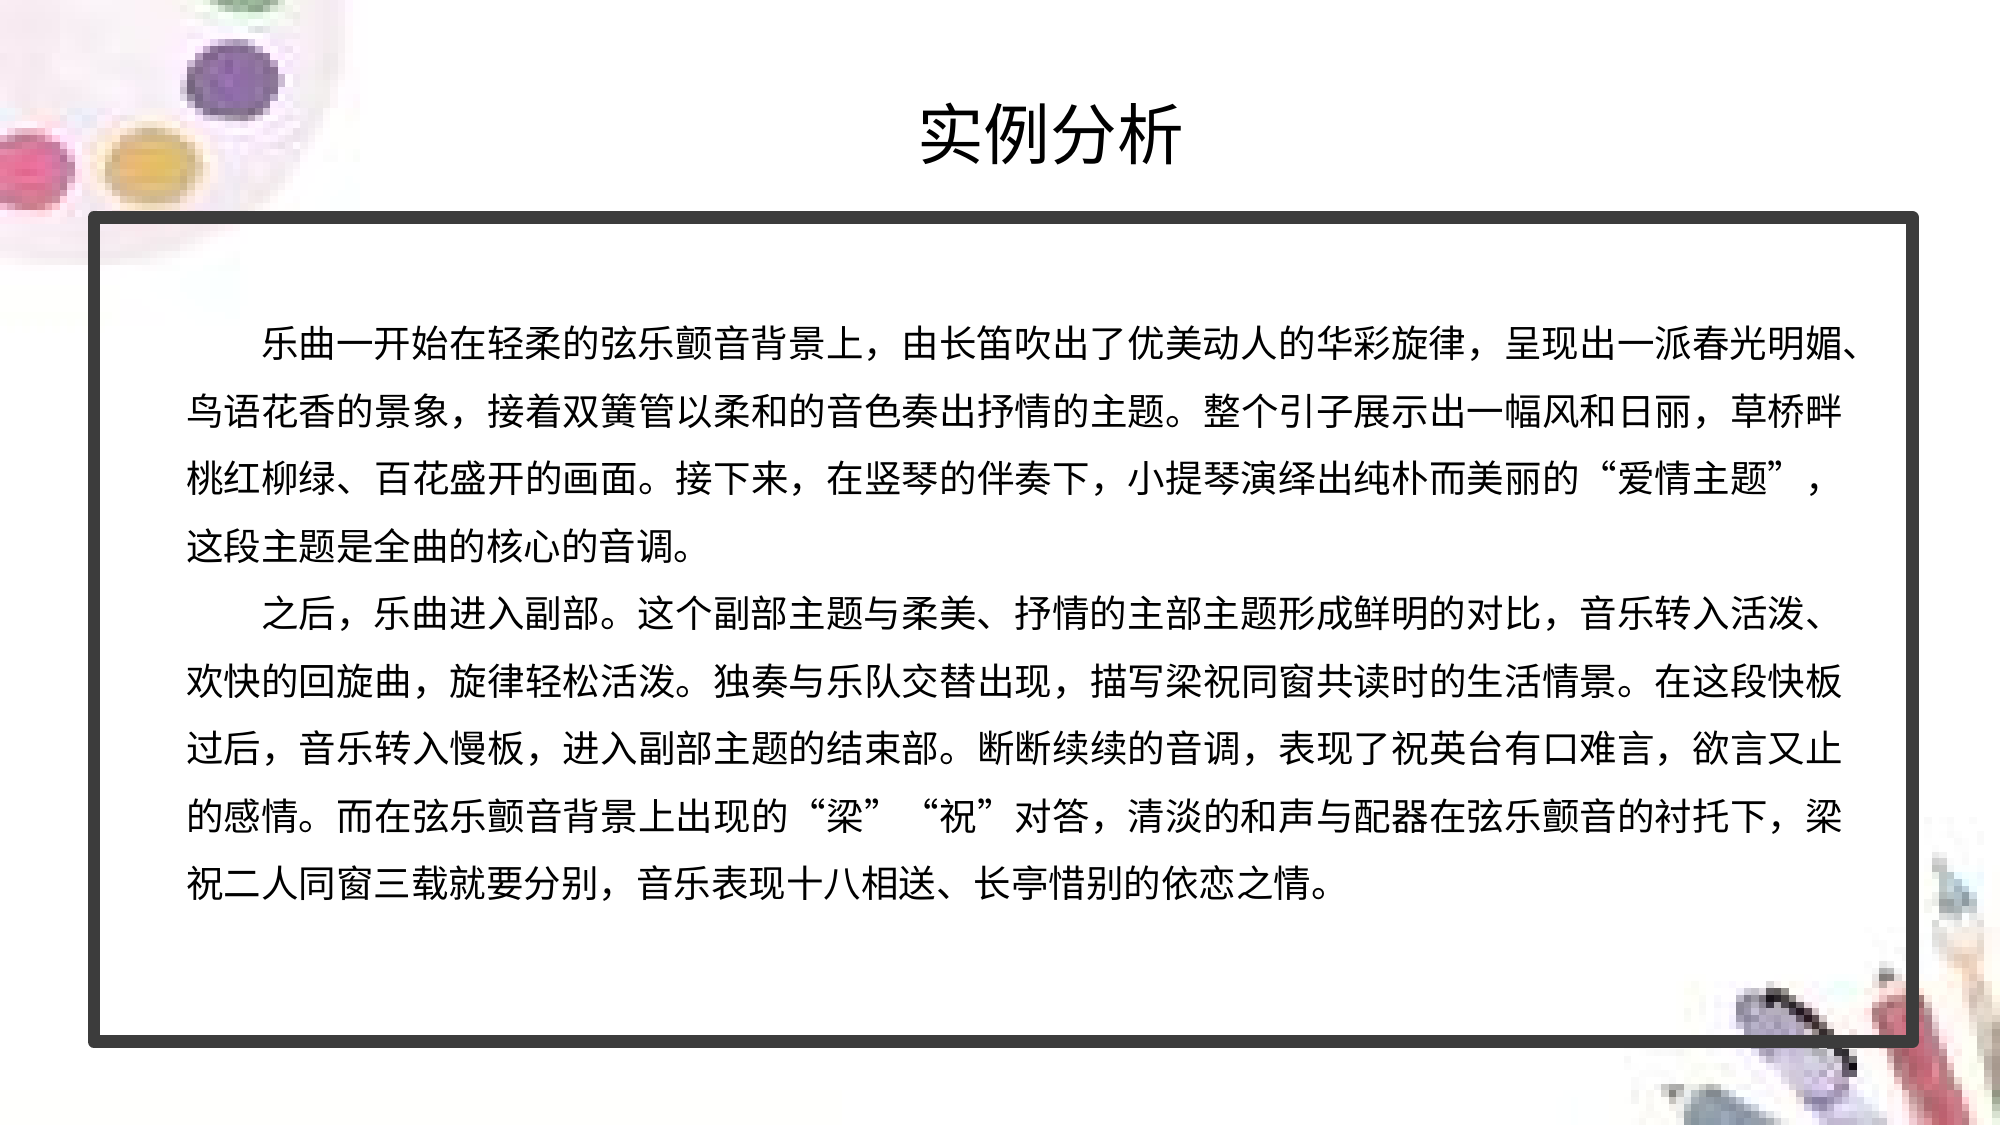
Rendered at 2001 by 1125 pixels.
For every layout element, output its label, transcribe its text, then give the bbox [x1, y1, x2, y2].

picture [0, 0, 2000, 1125]
text_box [92, 215, 1915, 1044]
text_box 实例分析 [902, 85, 1247, 180]
text_box 乐曲一开始在轻柔的弦乐颤音背景上，由长笛吹出了优美动人的华彩旋律，呈现出一派春光明媚、鸟语花香的景象，接着双簧管以柔和的音色奏出抒情的主题。整个引子展示出一幅风和日丽，草桥畔桃红柳绿、百花盛开的画面。接下来，在竖琴的伴奏下，小提琴演绎出纯朴而美丽的“爱情主题”，这段主题是全曲的核心的音调。 之后，乐曲进入副部。这个副部主题与柔美、抒情的主部主题形成鲜明的对比，音乐转入活泼、欢快的回旋曲，旋律轻松活泼。独奏与乐队交替出现，描写梁祝同窗共读时的生活情景。在这段快板过后，音乐转入慢板，进入副部主题的结束部。断断续续的音调，表现了祝英台有口难言，欲言又止的感情。而在弦乐颤音背景上出现的“梁”“祝”对答，清淡的和声与配器在弦乐颤音的衬托下，梁祝二人同窗三载就要分别，音乐表现十八相送、长亭惜别的依恋之情。 [171, 290, 1858, 913]
